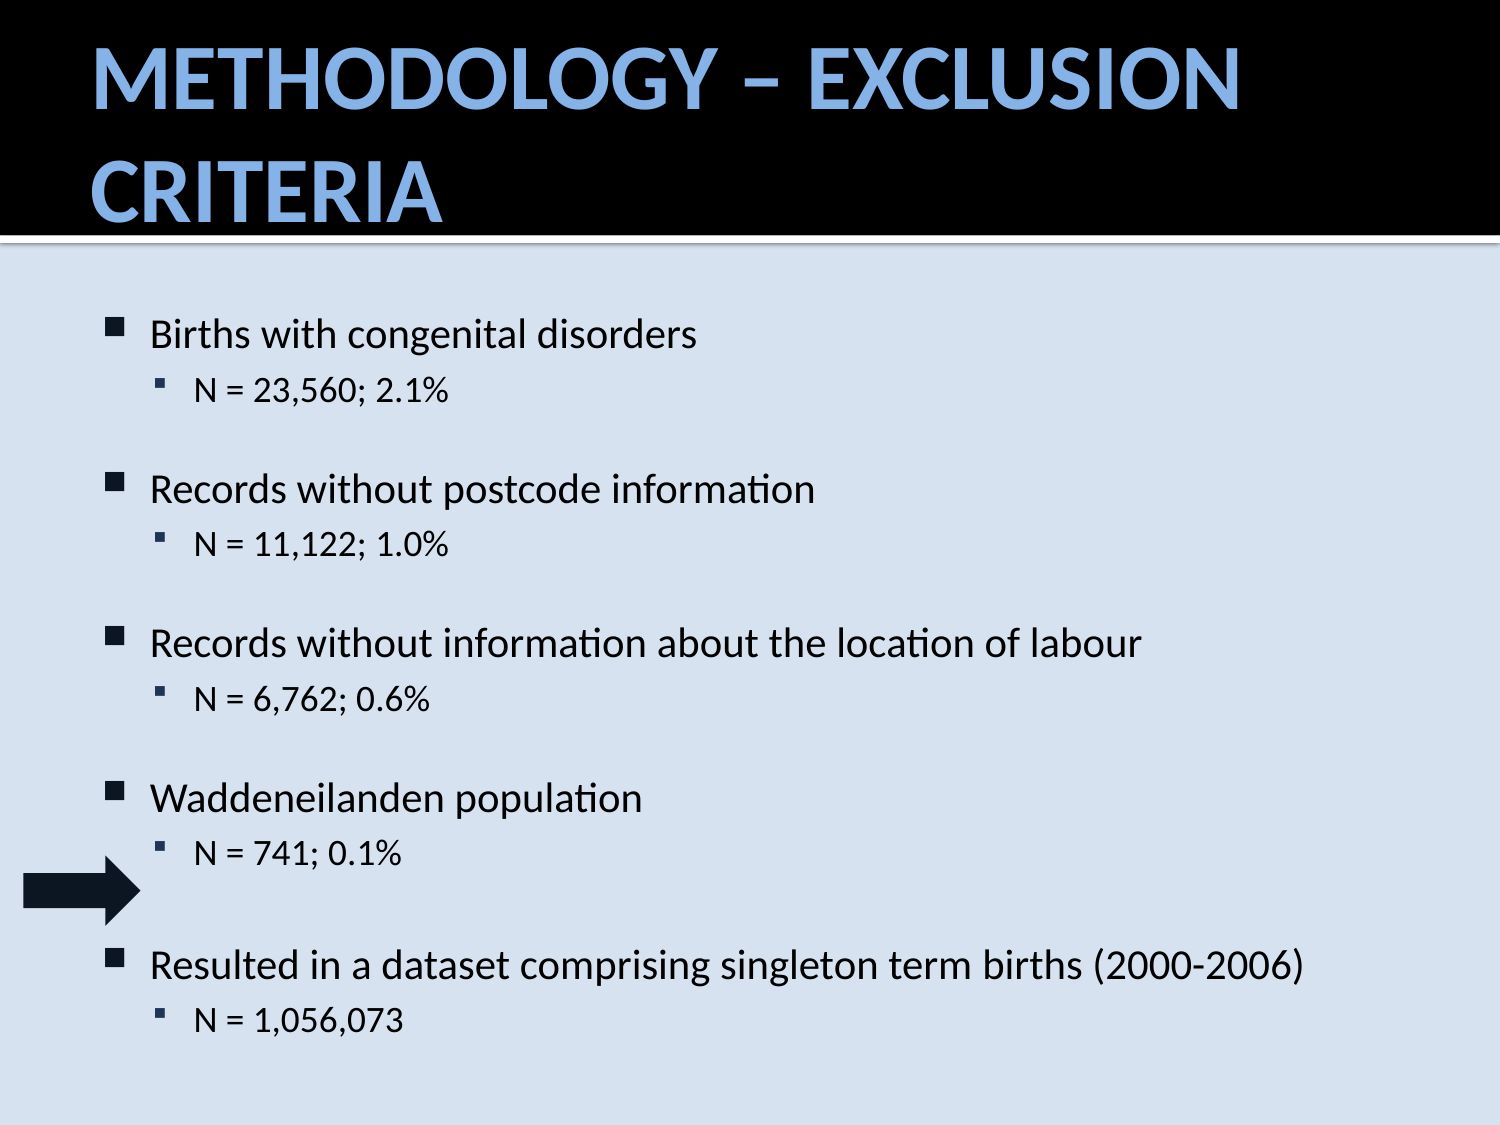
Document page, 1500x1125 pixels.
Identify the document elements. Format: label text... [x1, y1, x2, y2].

text_box [19, 851, 145, 930]
list Births with congenital disorders N = 23,560; 2.1% Records without postcode information N = 11,122; 1.0% Records without information about the location of labour N = 6,762; 0.6% Waddeneilanden population N = 741; 0.1% Resulted in a dataset comprising singleton term births (2000-2006) N = 1,056,073 [74, 290, 1426, 1051]
title Methodology – Exclusion Criteria [75, 25, 1425, 231]
